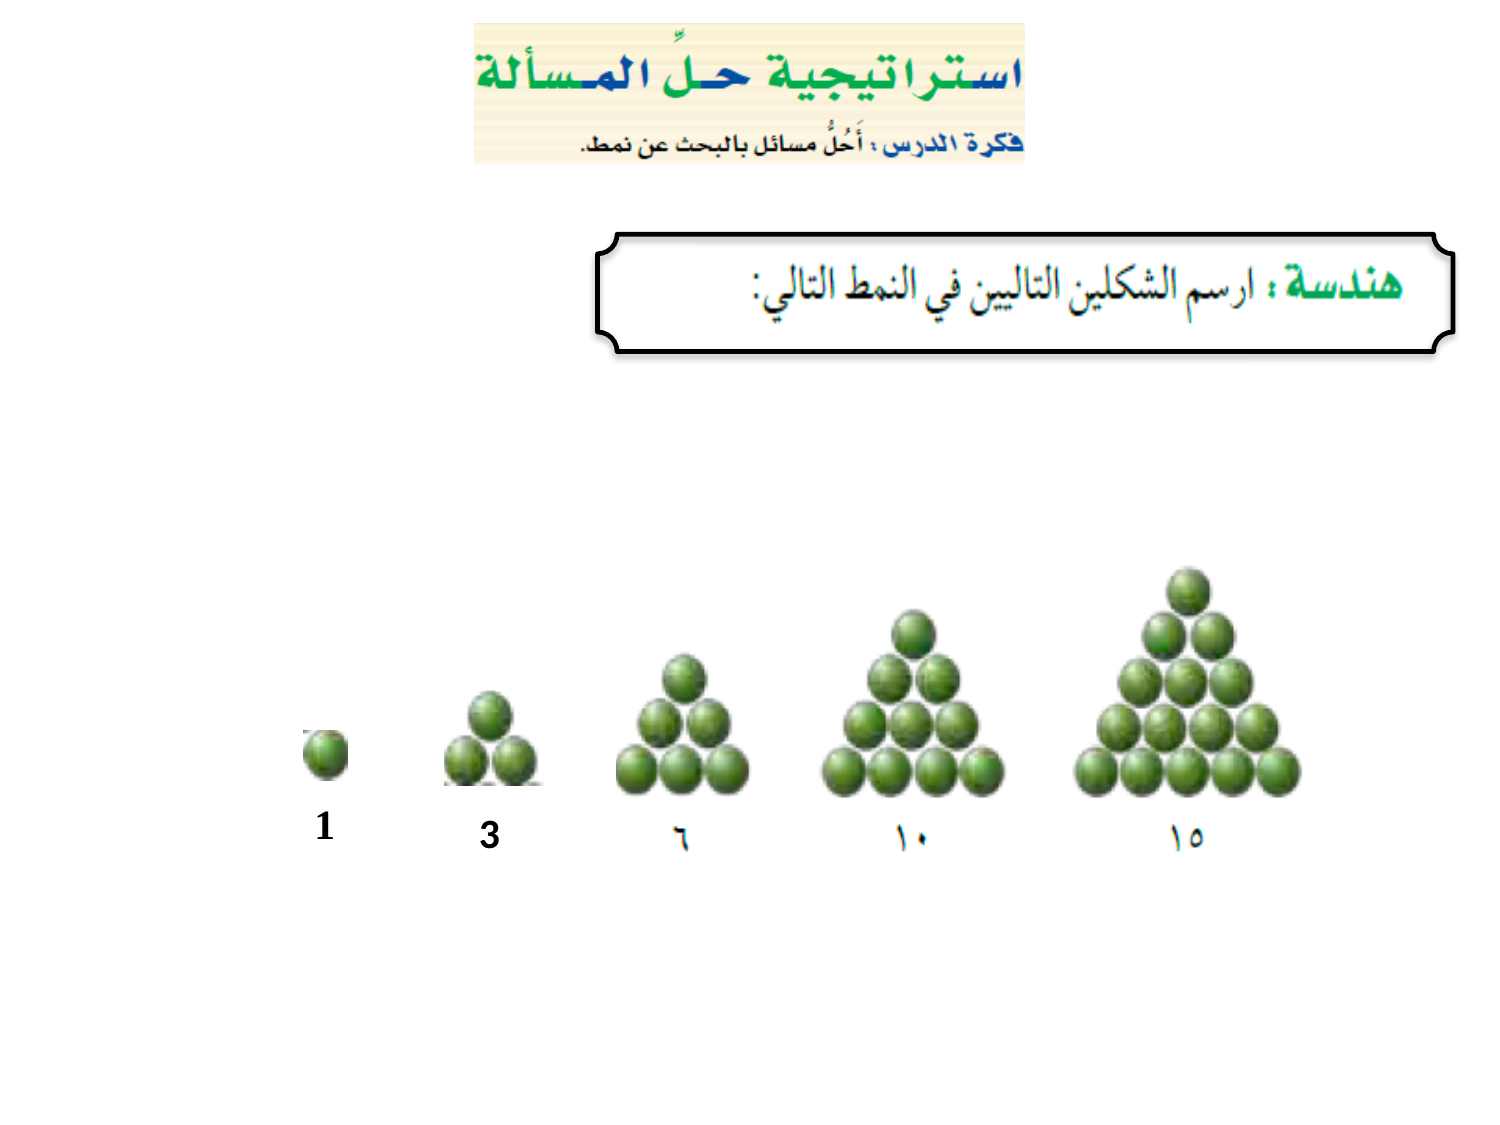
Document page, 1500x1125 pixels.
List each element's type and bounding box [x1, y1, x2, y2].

picture [616, 562, 1306, 856]
picture [474, 23, 1026, 165]
text_box [595, 232, 1456, 354]
text_box [433, 689, 545, 868]
text_box [269, 730, 381, 858]
picture [737, 257, 1405, 329]
